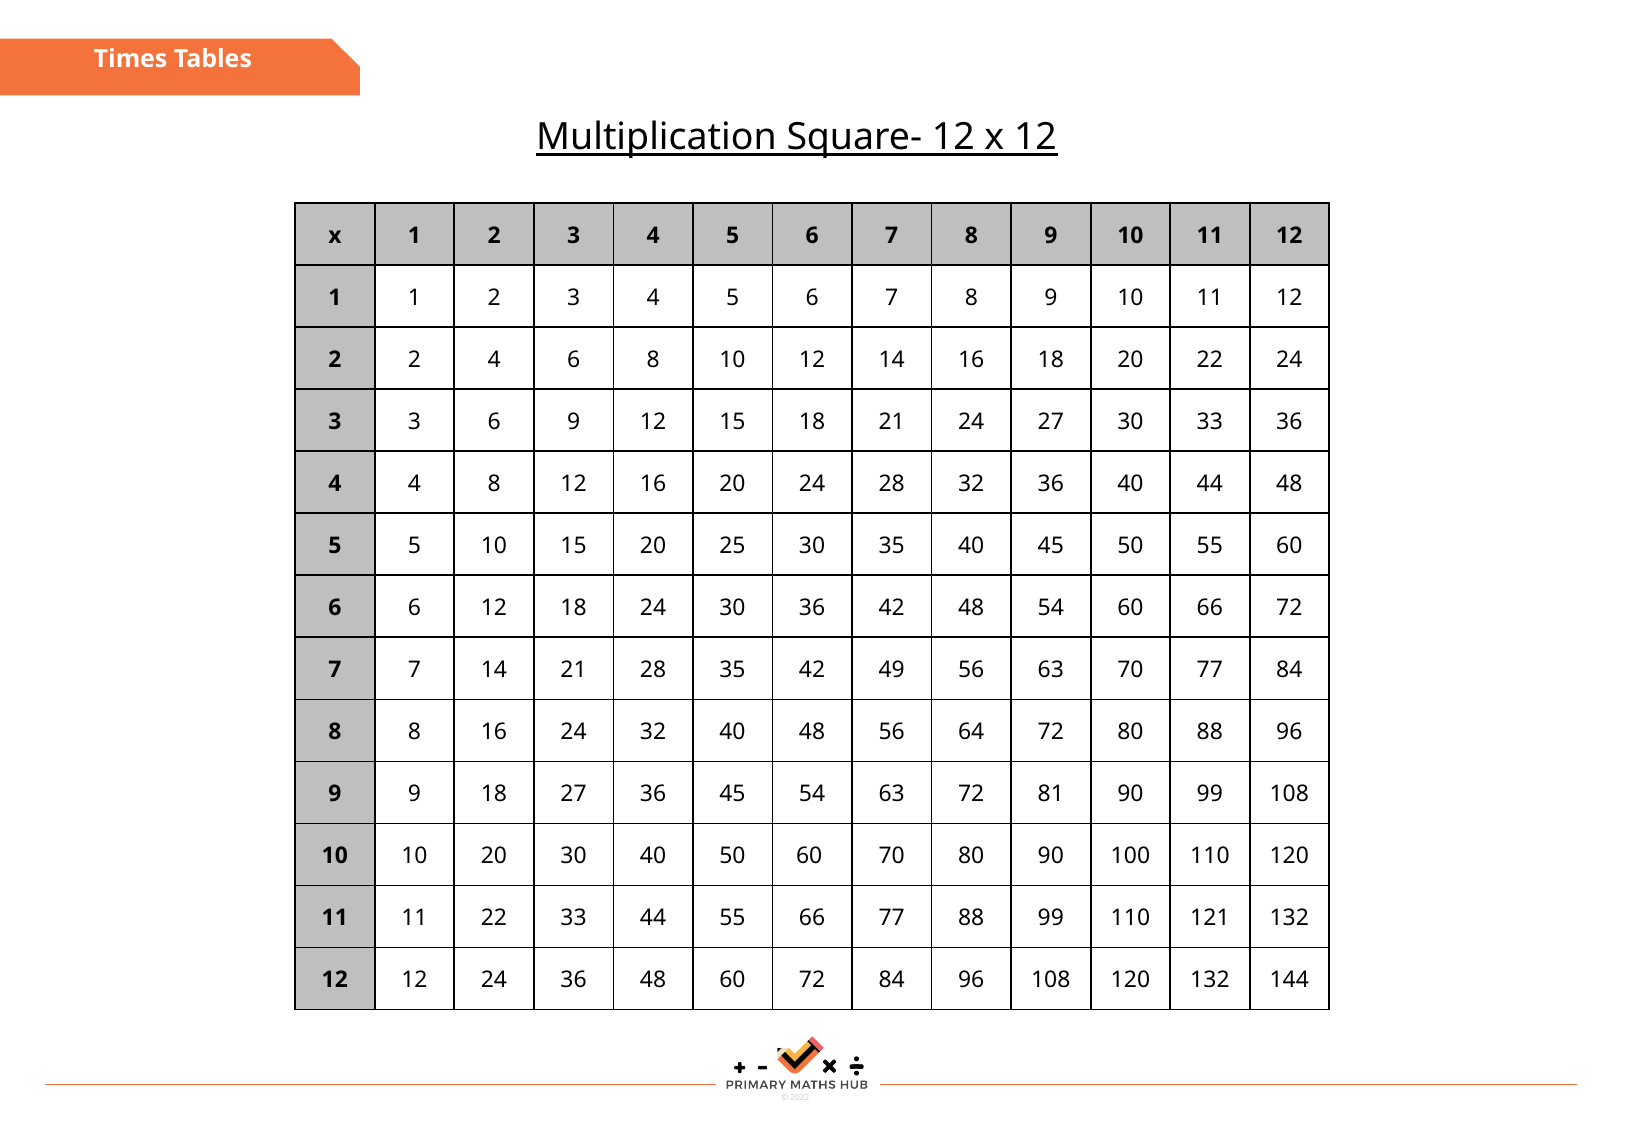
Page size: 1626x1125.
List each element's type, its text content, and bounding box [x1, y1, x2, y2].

table_cell 54 [773, 762, 851, 823]
table_cell 60 [773, 824, 851, 885]
table_cell 27 [1012, 390, 1090, 450]
table_cell 28 [853, 452, 931, 512]
table_cell 6 [773, 266, 851, 326]
table_cell 3 [296, 390, 374, 450]
table_header 11 [1171, 204, 1249, 264]
table_cell 55 [694, 886, 772, 947]
table_cell 18 [1012, 328, 1090, 388]
table_header 1 [376, 204, 453, 264]
table_cell 16 [932, 328, 1010, 388]
table_cell 120 [1092, 948, 1169, 1009]
table_cell 18 [773, 390, 851, 450]
table_cell 48 [1251, 452, 1328, 512]
table_cell 36 [1251, 390, 1328, 450]
table_cell 2 [376, 328, 453, 388]
table_cell 30 [1092, 390, 1169, 450]
table_cell 70 [853, 824, 931, 885]
table_cell 12 [614, 390, 692, 450]
table_cell 5 [376, 514, 453, 574]
table_cell 50 [1092, 514, 1169, 574]
table_cell 33 [535, 886, 613, 947]
table_cell 11 [1171, 266, 1249, 326]
table_cell 12 [535, 452, 613, 512]
table_cell 80 [1092, 700, 1169, 761]
table_cell 10 [694, 328, 772, 388]
table_cell 44 [1171, 452, 1249, 512]
table_cell 5 [694, 266, 772, 326]
table_cell 66 [1171, 576, 1249, 636]
table_cell 42 [853, 576, 931, 636]
table_cell 48 [773, 700, 851, 761]
table_cell 30 [535, 824, 613, 885]
table_cell 28 [614, 638, 692, 699]
table_cell 16 [455, 700, 533, 761]
table_cell 60 [1092, 576, 1169, 636]
table_cell 121 [1171, 886, 1249, 947]
table_cell 90 [1012, 824, 1090, 885]
table_header 6 [773, 204, 851, 264]
table_cell 132 [1251, 886, 1328, 947]
table_cell 6 [376, 576, 453, 636]
table_cell 70 [1092, 638, 1169, 699]
table_cell 35 [694, 638, 772, 699]
table_cell 20 [694, 452, 772, 512]
table_header 8 [932, 204, 1010, 264]
table_header 2 [455, 204, 533, 264]
table_cell 12 [773, 328, 851, 388]
table_cell 72 [1251, 576, 1328, 636]
table_cell 64 [932, 700, 1010, 761]
table_cell 10 [1092, 266, 1169, 326]
table_cell 4 [614, 266, 692, 326]
table_cell 9 [376, 762, 453, 823]
table_cell 21 [853, 390, 931, 450]
table_cell 12 [296, 948, 374, 1009]
table_cell 36 [535, 948, 613, 1009]
table_cell 45 [694, 762, 772, 823]
table_cell 12 [1251, 266, 1328, 326]
table_cell 110 [1171, 824, 1249, 885]
table_cell 60 [694, 948, 772, 1009]
table_cell 108 [1012, 948, 1090, 1009]
table_cell 55 [1171, 514, 1249, 574]
table_cell 20 [614, 514, 692, 574]
table_cell 36 [1012, 452, 1090, 512]
table_cell 48 [932, 576, 1010, 636]
table_cell 11 [296, 886, 374, 947]
table_cell 10 [376, 824, 453, 885]
table_cell 120 [1251, 824, 1328, 885]
table_cell 60 [1251, 514, 1328, 574]
table_cell 32 [614, 700, 692, 761]
table_cell 18 [535, 576, 613, 636]
table_cell 1 [376, 266, 453, 326]
table_cell 54 [1012, 576, 1090, 636]
table_cell 77 [853, 886, 931, 947]
table_cell 72 [932, 762, 1010, 823]
table_header 5 [694, 204, 772, 264]
table_cell 96 [1251, 700, 1328, 761]
table_cell 63 [853, 762, 931, 823]
table_cell 66 [773, 886, 851, 947]
table_cell 36 [773, 576, 851, 636]
table_cell 8 [376, 700, 453, 761]
table_cell 35 [853, 514, 931, 574]
table_cell 32 [932, 452, 1010, 512]
table_cell 9 [535, 390, 613, 450]
table_cell 84 [853, 948, 931, 1009]
table_cell 8 [455, 452, 533, 512]
picture [722, 1034, 872, 1094]
table_cell 6 [455, 390, 533, 450]
table_cell 40 [694, 700, 772, 761]
text_box Times Tables [0, 37, 361, 97]
table_cell 1 [296, 266, 374, 326]
table_cell 30 [773, 514, 851, 574]
table_header 12 [1251, 204, 1328, 264]
table_cell 10 [455, 514, 533, 574]
table_cell 20 [1092, 328, 1169, 388]
table_cell 96 [932, 948, 1010, 1009]
table_cell 12 [376, 948, 453, 1009]
table_cell 40 [1092, 452, 1169, 512]
table_cell 108 [1251, 762, 1328, 823]
table_header 9 [1012, 204, 1090, 264]
table_cell 7 [853, 266, 931, 326]
table_cell 8 [932, 266, 1010, 326]
table_cell 84 [1251, 638, 1328, 699]
table_cell 22 [1171, 328, 1249, 388]
table_header 7 [853, 204, 931, 264]
table_cell 56 [932, 638, 1010, 699]
table_cell 22 [455, 886, 533, 947]
table_cell 2 [455, 266, 533, 326]
table_cell 12 [455, 576, 533, 636]
text_box © 2022 [720, 1084, 870, 1110]
table_cell 20 [455, 824, 533, 885]
table_cell 4 [296, 452, 374, 512]
table_cell 8 [614, 328, 692, 388]
table_cell 48 [614, 948, 692, 1009]
table_cell 11 [376, 886, 453, 947]
table_cell 24 [535, 700, 613, 761]
table_cell 49 [853, 638, 931, 699]
table_cell 18 [455, 762, 533, 823]
table_cell 80 [932, 824, 1010, 885]
table_header 4 [614, 204, 692, 264]
text_box Multiplication Square- 12 x 12 [521, 105, 1073, 165]
table_cell 40 [614, 824, 692, 885]
table_cell 72 [1012, 700, 1090, 761]
table_cell 50 [694, 824, 772, 885]
table_cell 99 [1171, 762, 1249, 823]
table_cell 4 [376, 452, 453, 512]
table_cell 72 [773, 948, 851, 1009]
table_header x [296, 204, 374, 264]
table_cell 30 [694, 576, 772, 636]
table_cell 56 [853, 700, 931, 761]
table_cell 6 [535, 328, 613, 388]
table_cell 99 [1012, 886, 1090, 947]
table_cell 42 [773, 638, 851, 699]
table_cell 90 [1092, 762, 1169, 823]
table_cell 3 [535, 266, 613, 326]
table_cell 24 [1251, 328, 1328, 388]
table_cell 45 [1012, 514, 1090, 574]
table_cell 100 [1092, 824, 1169, 885]
table_cell 44 [614, 886, 692, 947]
table_cell 8 [296, 700, 374, 761]
table_header 10 [1092, 204, 1169, 264]
table_cell 88 [932, 886, 1010, 947]
table_cell 63 [1012, 638, 1090, 699]
table_cell 144 [1251, 948, 1328, 1009]
table_cell 88 [1171, 700, 1249, 761]
table_cell 33 [1171, 390, 1249, 450]
table_cell 4 [455, 328, 533, 388]
table_cell 3 [376, 390, 453, 450]
table_cell 110 [1092, 886, 1169, 947]
table_cell 16 [614, 452, 692, 512]
table_cell 5 [296, 514, 374, 574]
table_cell 36 [614, 762, 692, 823]
table_cell 24 [614, 576, 692, 636]
table_cell 14 [853, 328, 931, 388]
table_cell 24 [773, 452, 851, 512]
table_cell 21 [535, 638, 613, 699]
table_cell 6 [296, 576, 374, 636]
table_header 3 [535, 204, 613, 264]
table_cell 14 [455, 638, 533, 699]
table_cell 15 [694, 390, 772, 450]
table_cell 9 [296, 762, 374, 823]
table_cell 7 [376, 638, 453, 699]
table_cell 81 [1012, 762, 1090, 823]
table_cell 40 [932, 514, 1010, 574]
table_cell 25 [694, 514, 772, 574]
table_cell 132 [1171, 948, 1249, 1009]
table_cell 7 [296, 638, 374, 699]
table_cell 24 [455, 948, 533, 1009]
table_cell 9 [1012, 266, 1090, 326]
table_cell 27 [535, 762, 613, 823]
table_cell 10 [296, 824, 374, 885]
table_cell 15 [535, 514, 613, 574]
table_cell 2 [296, 328, 374, 388]
table_cell 77 [1171, 638, 1249, 699]
table_cell 24 [932, 390, 1010, 450]
